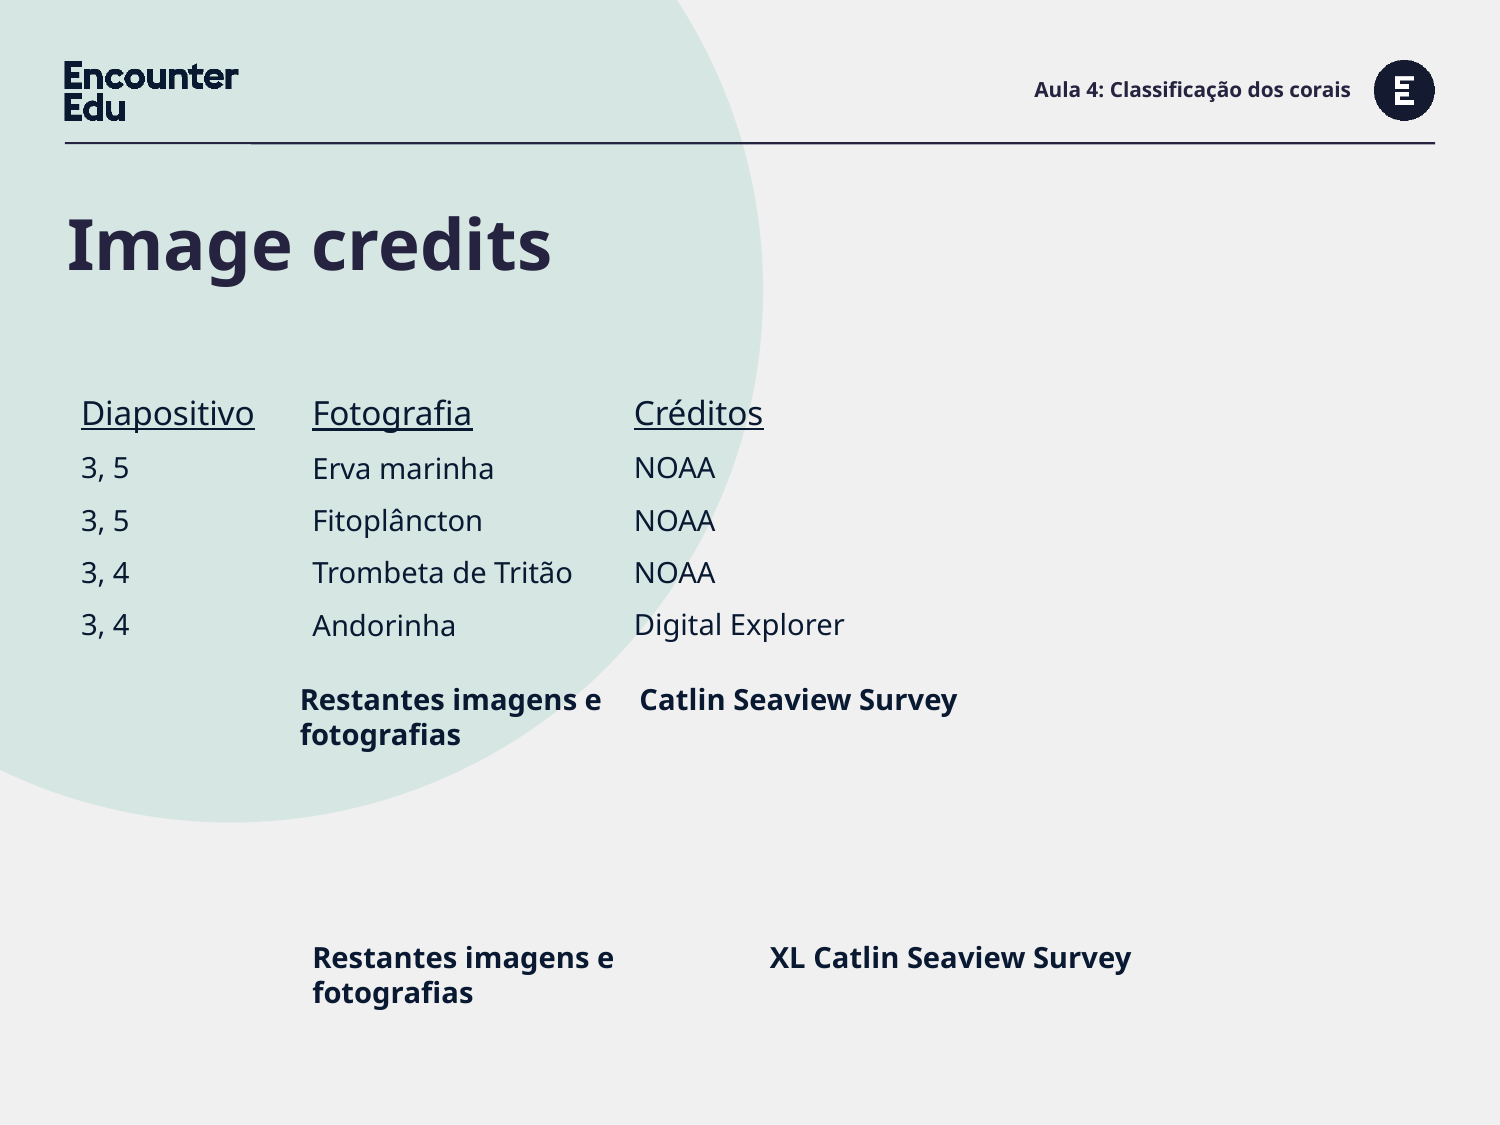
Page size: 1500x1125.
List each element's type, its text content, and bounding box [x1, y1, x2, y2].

text_box Créditos NOAA NOAA NOAA Digital Explorer [626, 364, 1122, 673]
text_box Fotografia Erva marinha Fitoplâncton Trombeta de Tritão Andorinha [304, 365, 600, 650]
text_box Restantes imagens e XL Catlin Seaview Survey fotografias [304, 931, 1181, 1017]
title Aula 4: Classificação dos corais [749, 67, 1359, 114]
text_box Restantes imagens e Catlin Seaview Survey fotografias [292, 673, 1168, 759]
picture [60, 59, 243, 122]
picture [1372, 58, 1436, 122]
text_box Diapositivo 3, 5 3, 5 3, 4 3, 4 [73, 364, 293, 650]
